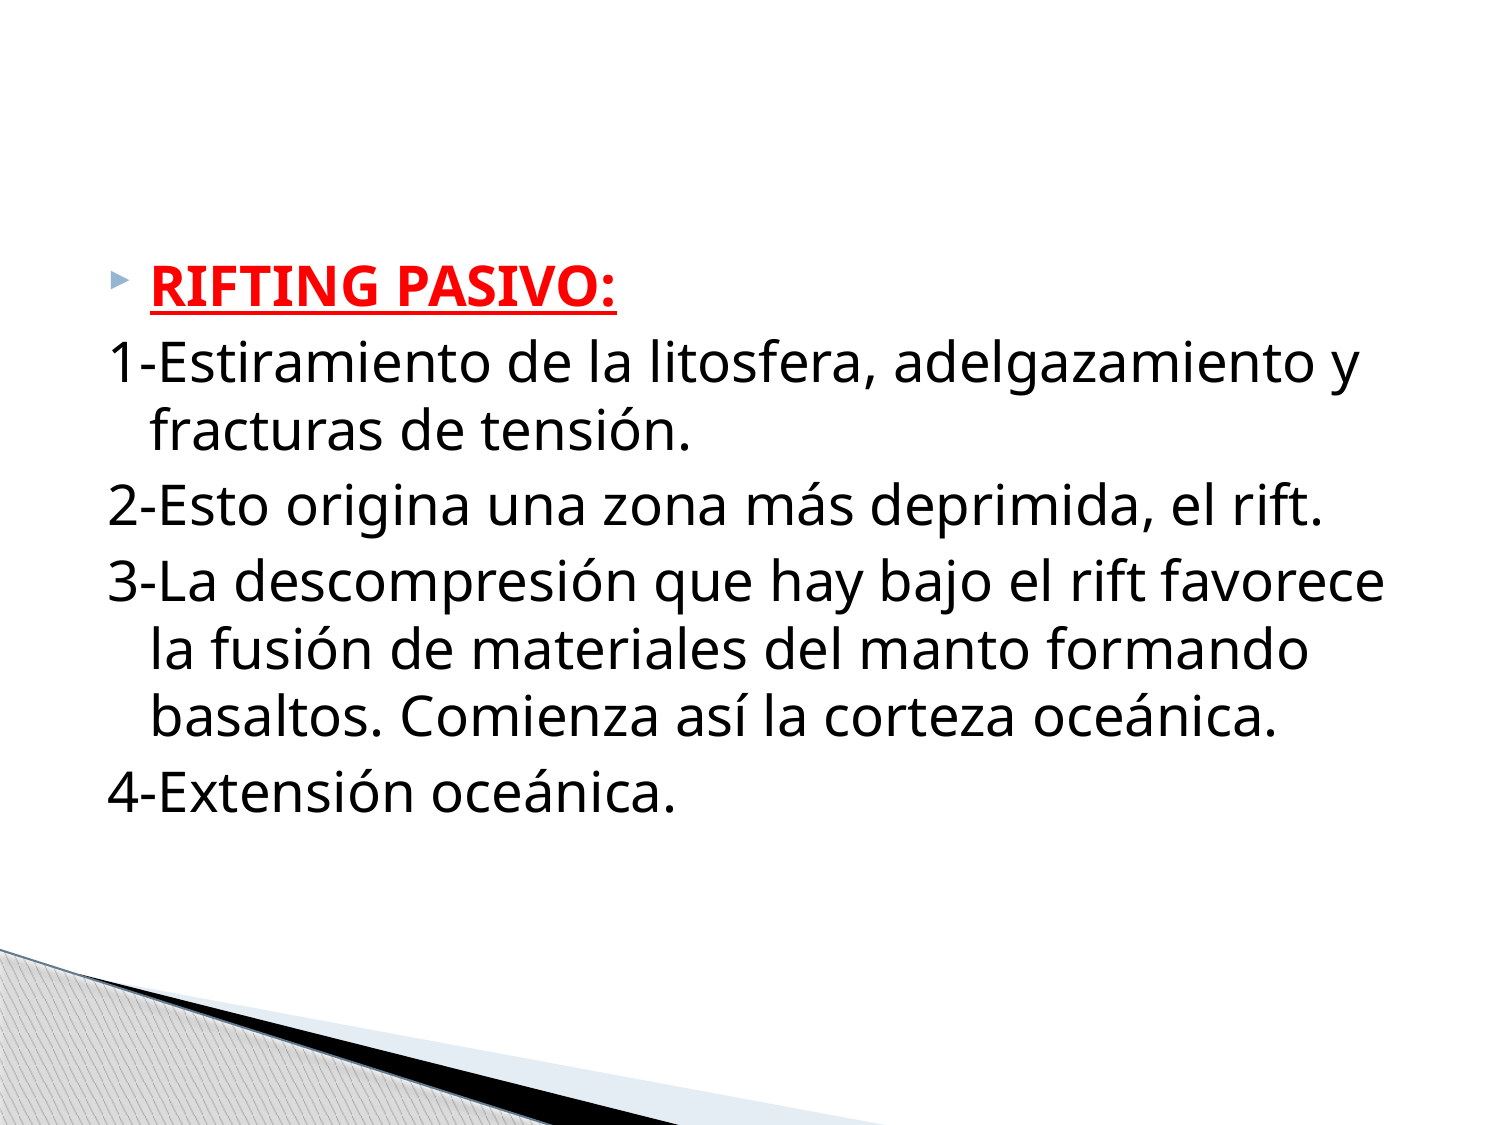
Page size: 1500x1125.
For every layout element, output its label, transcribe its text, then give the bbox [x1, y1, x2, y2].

list RIFTING PASIVO: 1-Estiramiento de la litosfera, adelgazamiento y fracturas de tensión. 2-Esto origina una zona más deprimida, el rift. 3-La descompresión que hay bajo el rift favorece la fusión de materiales del manto formando basaltos. Comienza así la corteza oceánica. 4-Extensión oceánica. [75, 243, 1425, 986]
